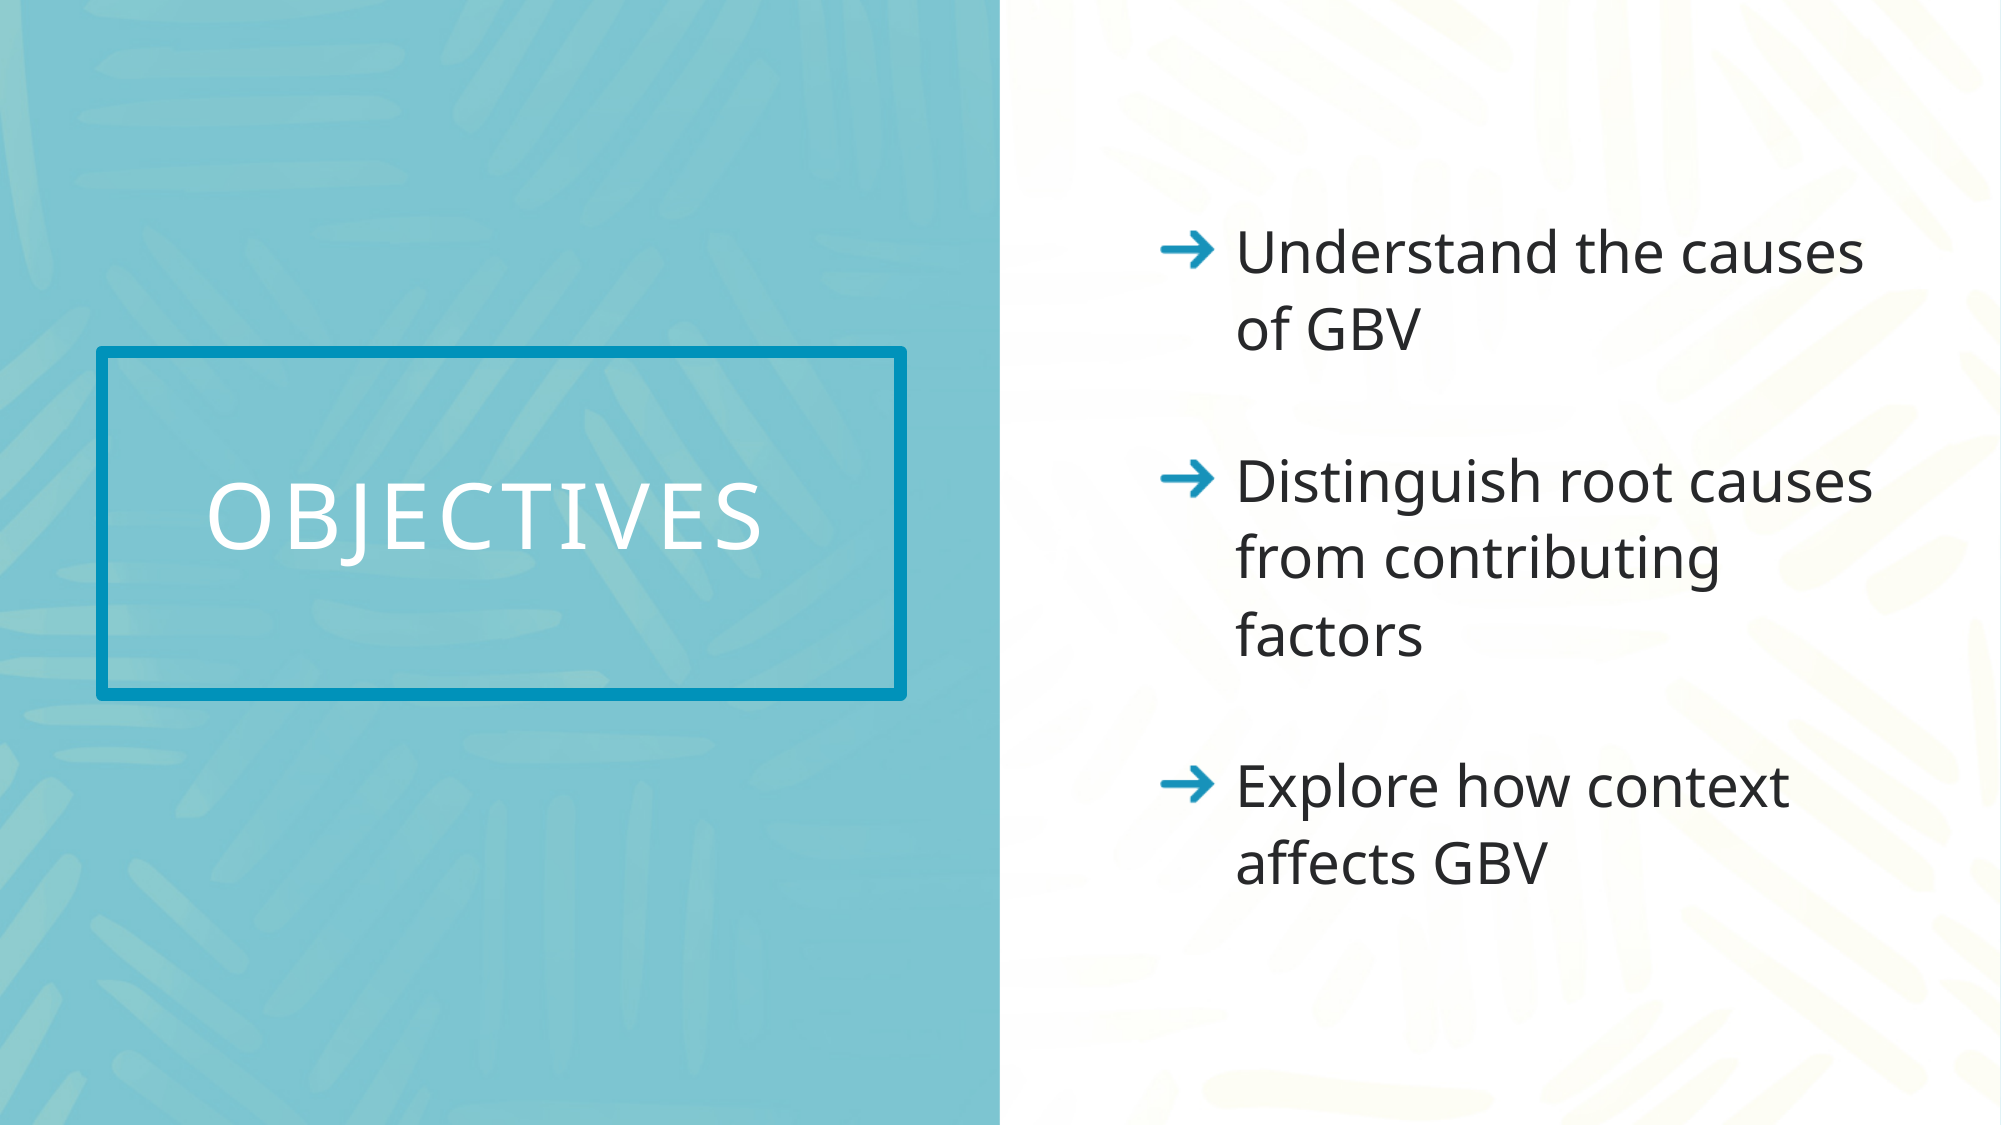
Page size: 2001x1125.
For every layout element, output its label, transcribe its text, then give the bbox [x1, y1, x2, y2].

picture [0, 0, 2001, 1125]
title Objectives [108, 396, 892, 651]
list Understand the causes of GBV Distinguish root causes from contributing factors Explore how context affects GBV [1152, 140, 1888, 971]
